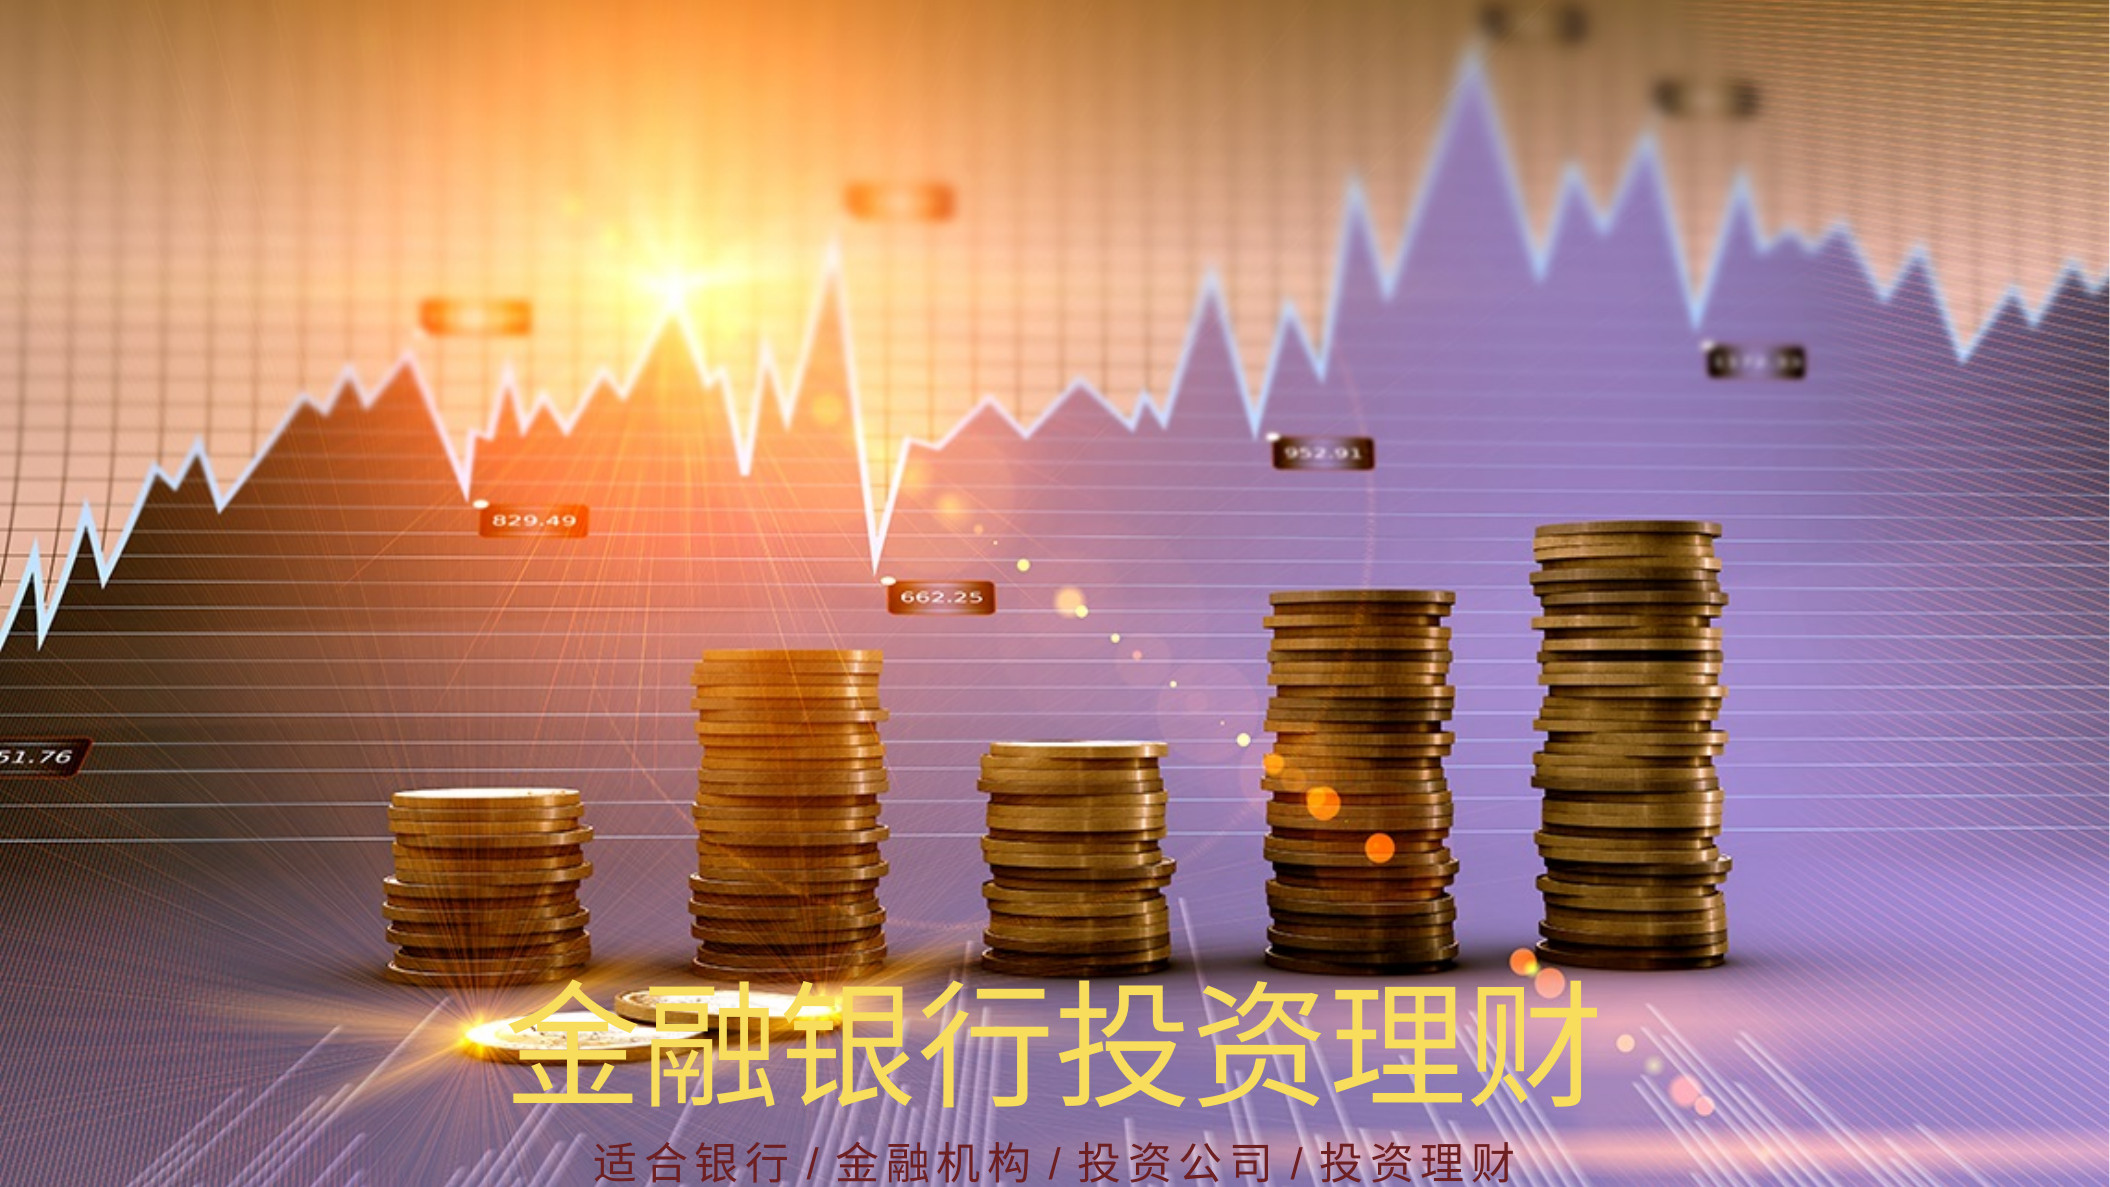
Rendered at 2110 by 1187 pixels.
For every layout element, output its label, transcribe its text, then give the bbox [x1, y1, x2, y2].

text_box 金融银行投资理财 [432, 951, 1678, 1132]
text_box 适合银行/金融机构/投资公司/投资理财 [567, 1132, 1542, 1187]
text_box [0, 0, 2110, 1187]
